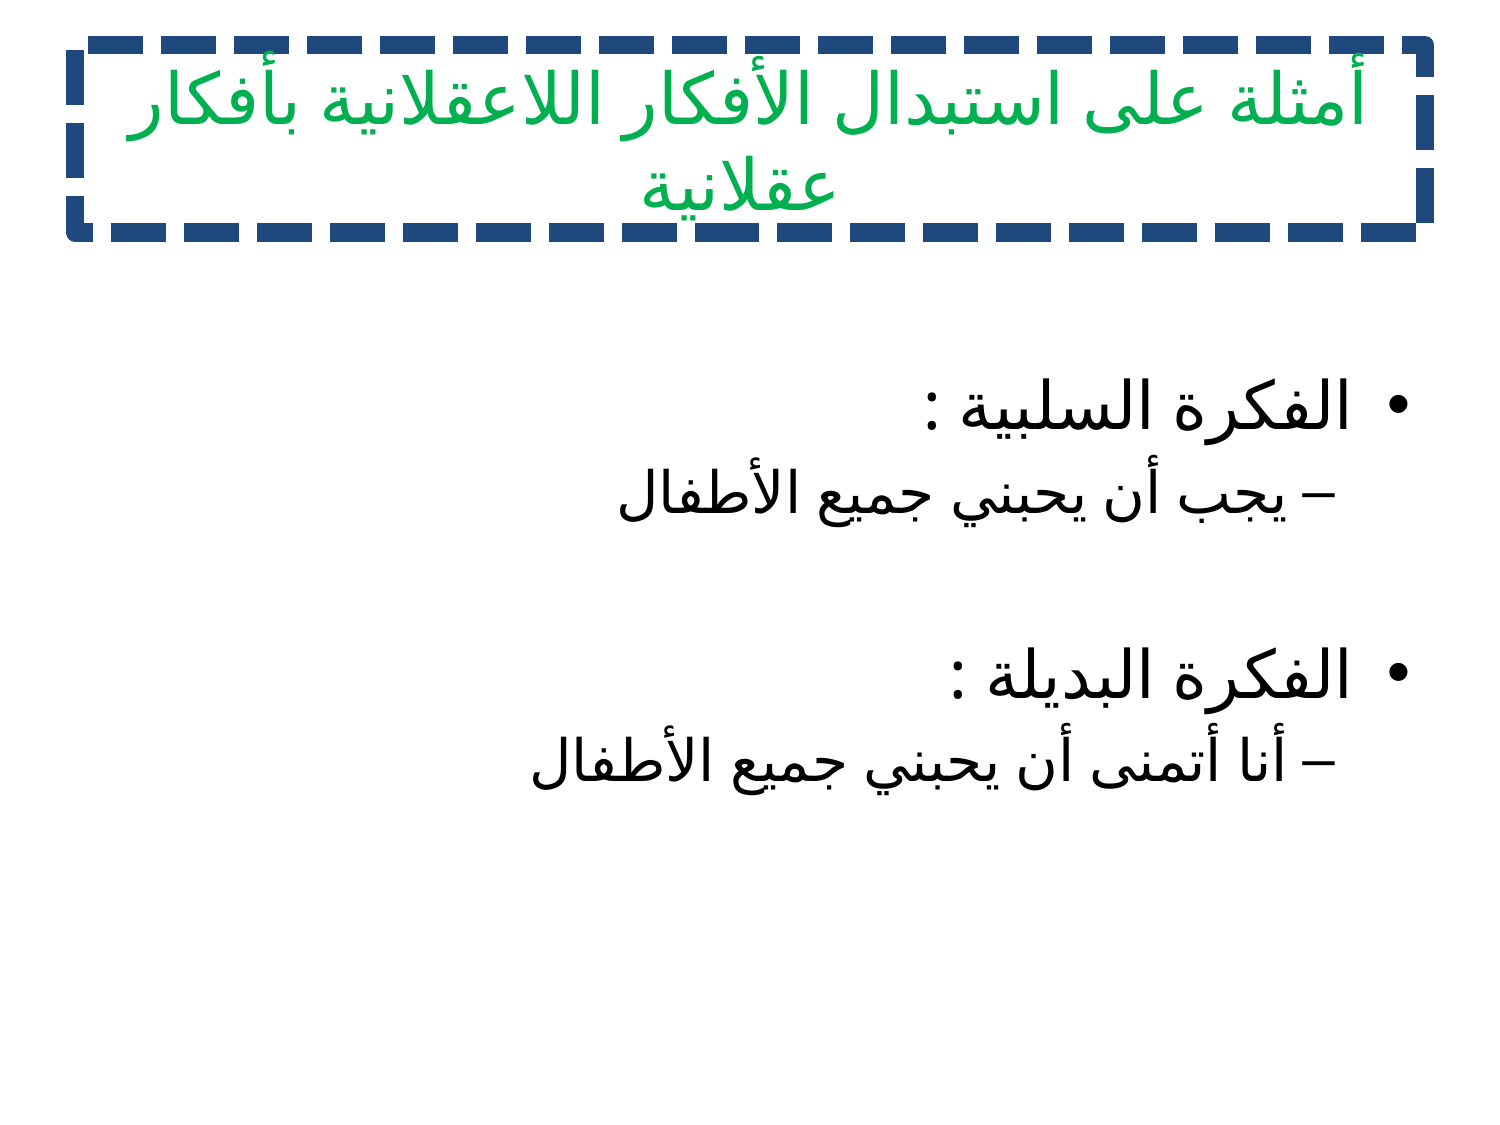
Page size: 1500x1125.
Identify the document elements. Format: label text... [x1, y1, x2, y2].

list الفكرة السلبية : يجب أن يحبني جميع الأطفال الفكرة البديلة : أنا أتمنى أن يحبني جميع الأطفال [75, 262, 1425, 1005]
title أمثلة على استبدال الأفكار اللاعقلانية بأفكار عقلانية [75, 45, 1425, 233]
